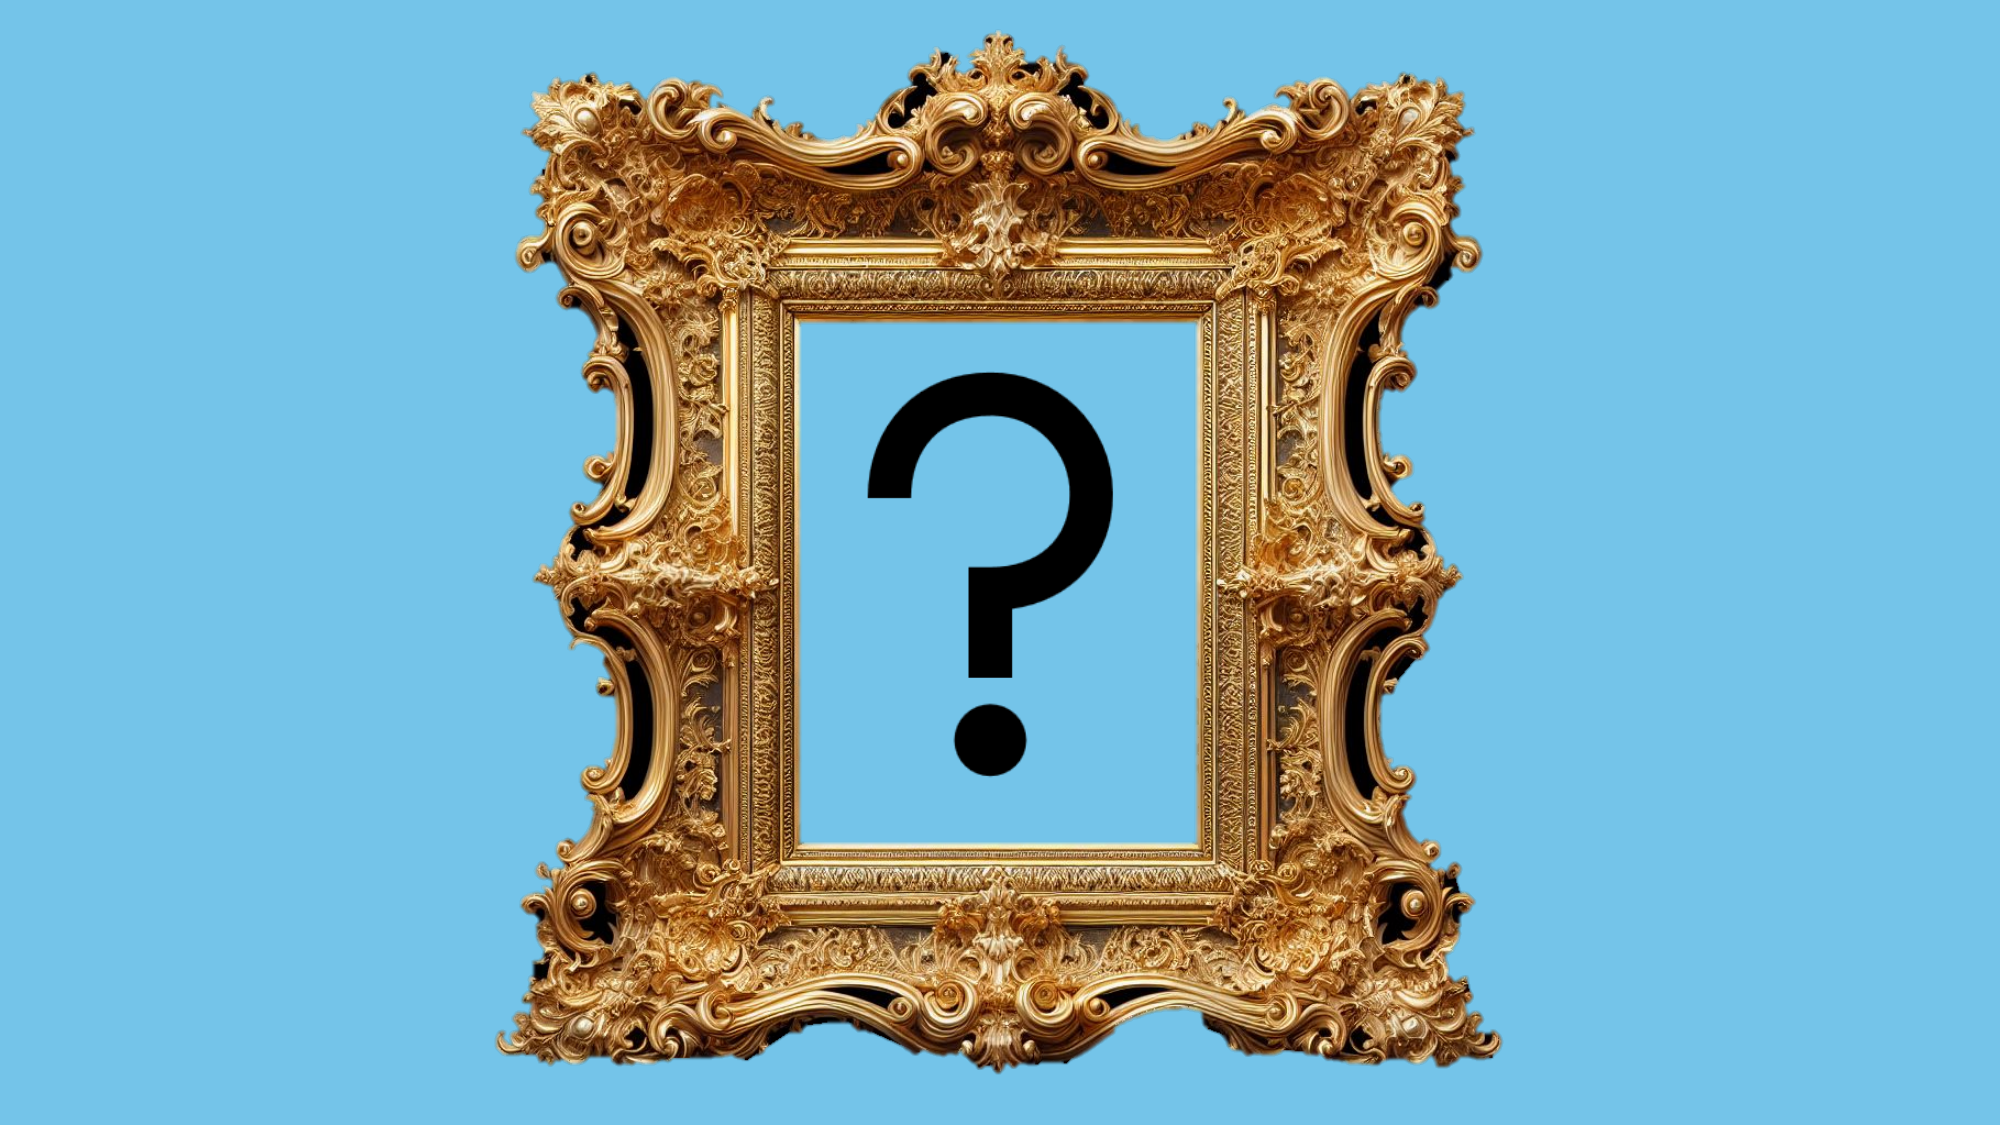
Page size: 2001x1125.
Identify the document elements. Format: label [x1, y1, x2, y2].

picture [436, 0, 1563, 1125]
